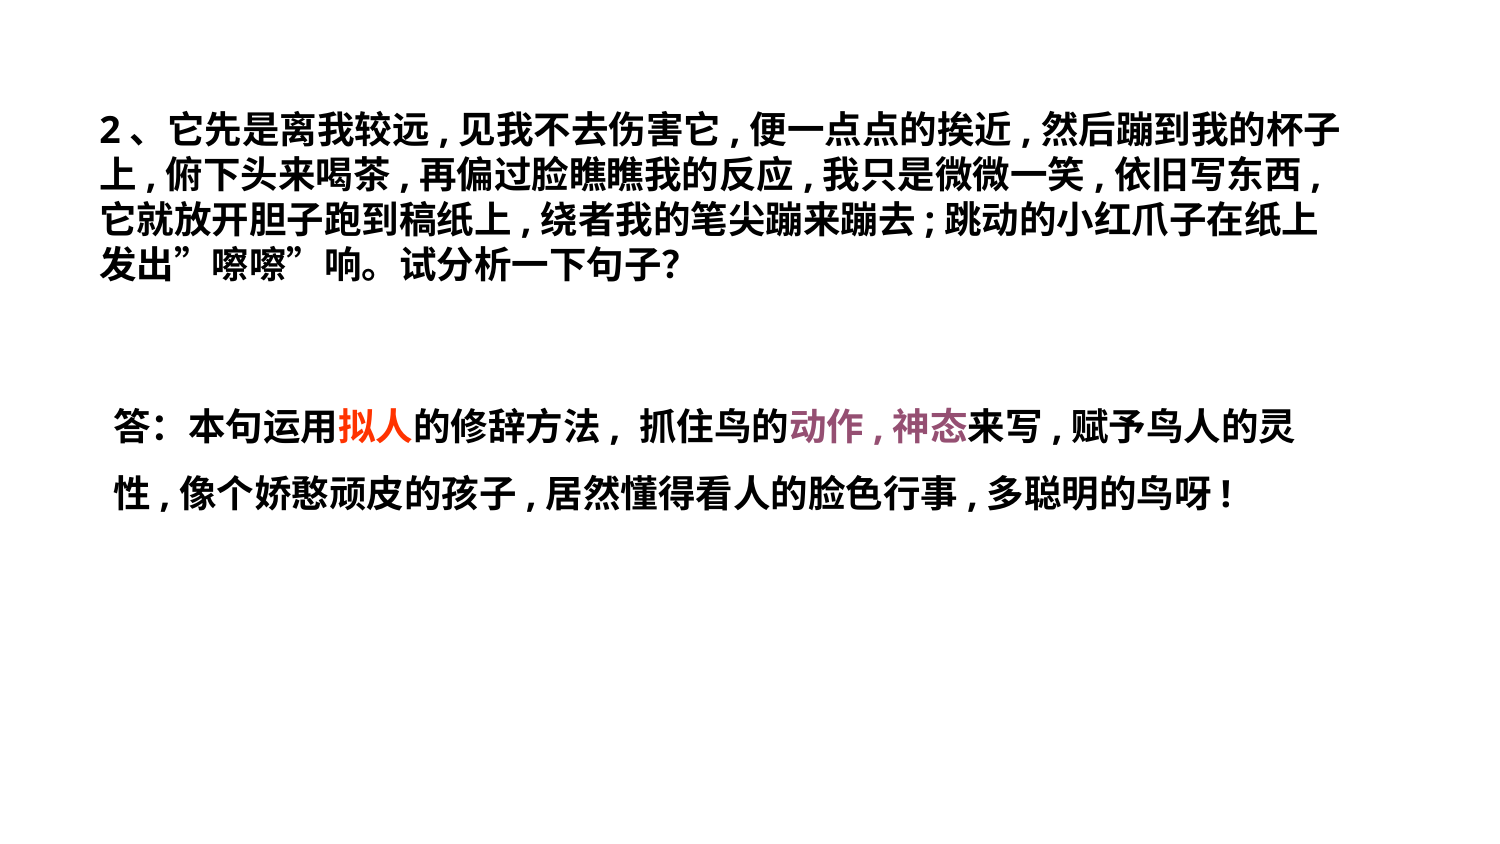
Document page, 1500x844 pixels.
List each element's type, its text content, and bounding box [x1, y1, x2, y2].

text_box 2、它先是离我较远,见我不去伤害它,便一点点的挨近,然后蹦到我的杯子上,俯下头来喝茶,再偏过脸瞧瞧我的反应,我只是微微一笑,依旧写东西,它就放开胆子跑到稿纸上,绕者我的笔尖蹦来蹦去;跳动的小红爪子在纸上发出”嚓嚓”响。试分析一下句子？ [88, 99, 1365, 292]
text_box 答：本句运用拟人的修辞方法, 抓住鸟的动作,神态来写,赋予鸟人的灵性,像个娇憨顽皮的孩子,居然懂得看人的脸色行事,多聪明的鸟呀! [101, 374, 1344, 521]
